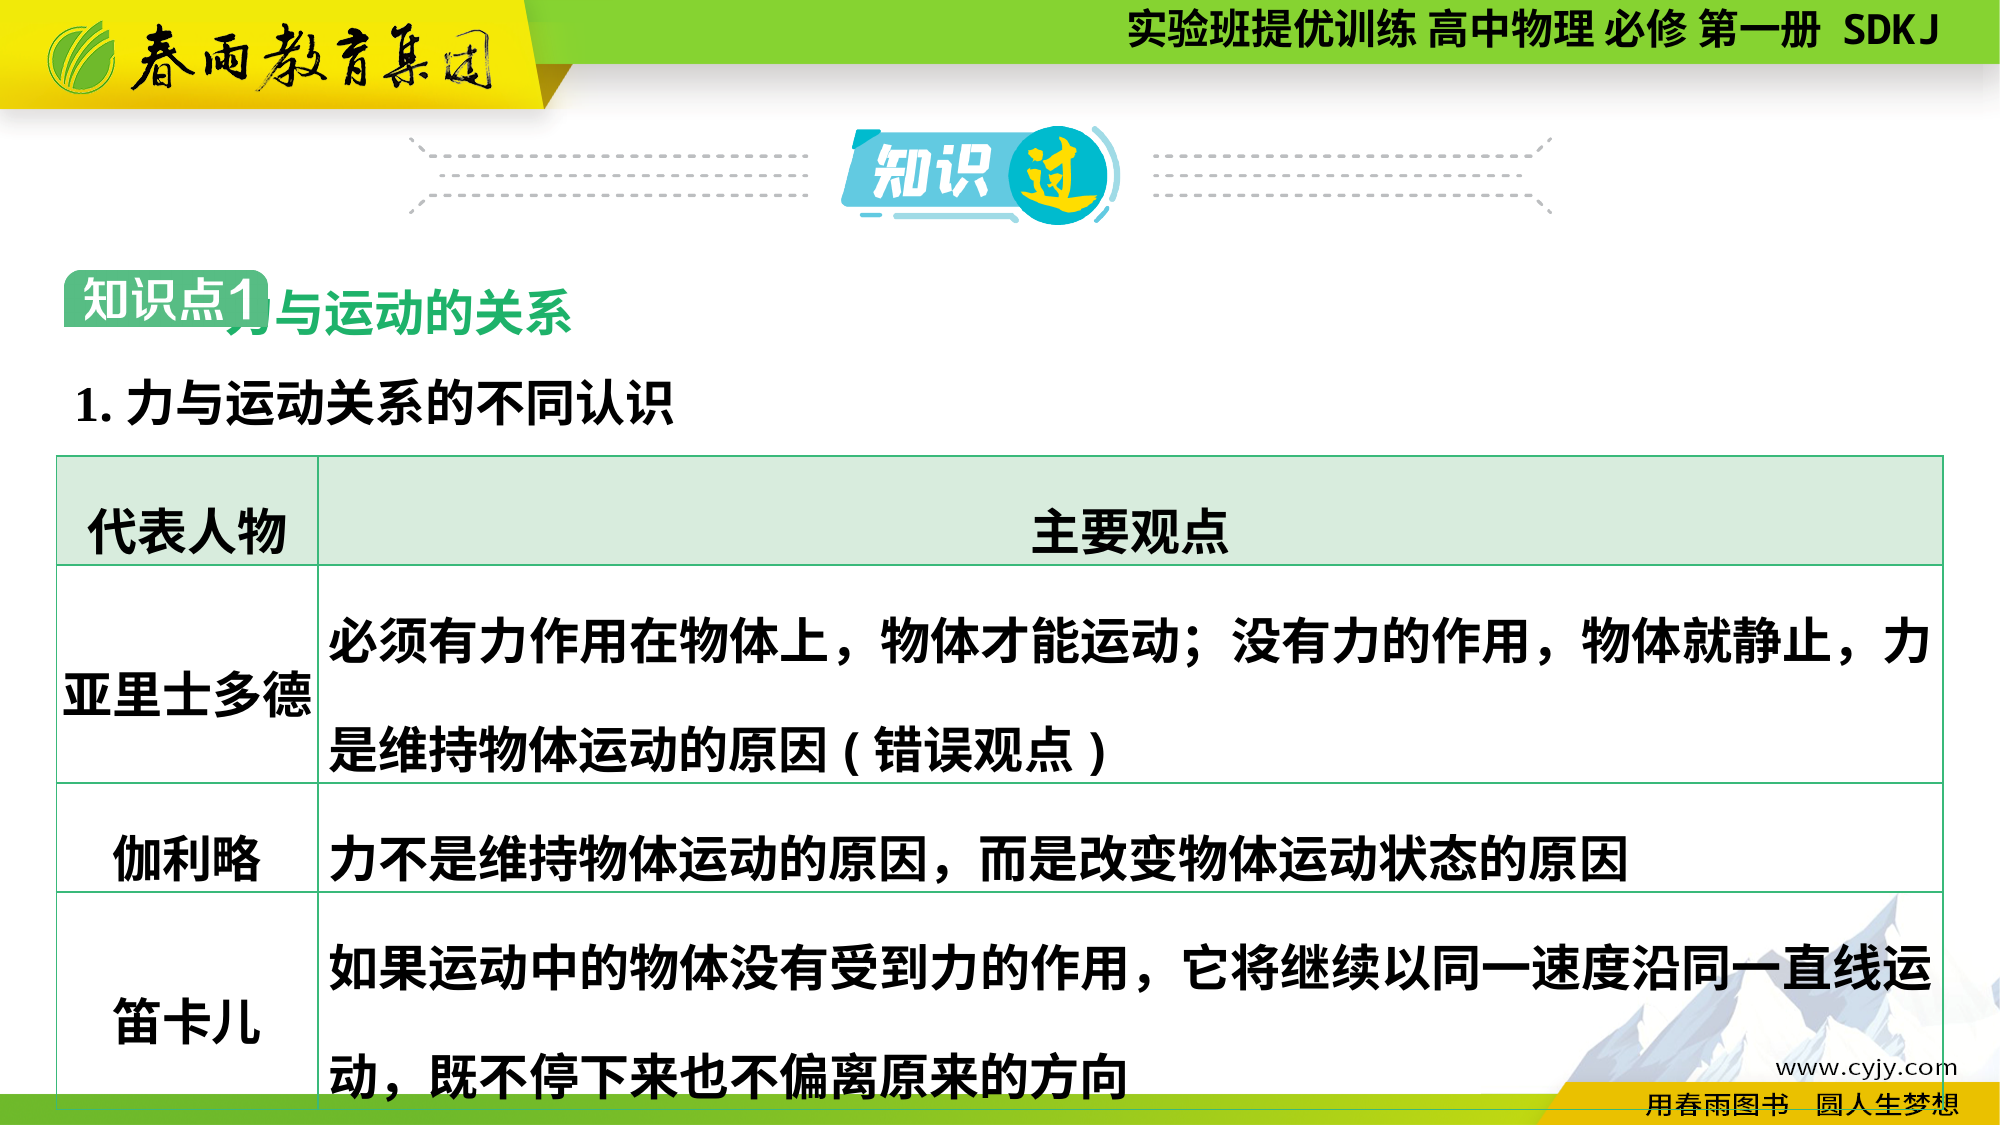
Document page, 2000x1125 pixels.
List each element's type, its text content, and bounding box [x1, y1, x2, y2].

table_cell 必须有力作用在物体上，物体才能运动；没有力的作用，物体就静止，力是维持物体运动的原因(错误观点) [319, 566, 1942, 782]
table_cell 力不是维持物体运动的原因，而是改变物体运动状态的原因 [319, 784, 1942, 891]
list 力与运动的关系 1.力与运动关系的不同认识 [59, 243, 1944, 429]
table_header 代表人物 [57, 457, 317, 564]
table_cell 伽利略 [57, 784, 317, 891]
table_cell 如果运动中的物体没有受到力的作用，它将继续以同一速度沿同一直线运动，既不停下来也不偏离原来的方向 [319, 893, 1942, 1109]
table_header 主要观点 [319, 457, 1942, 564]
table_cell 亚里士多德 [57, 566, 317, 782]
picture [0, 0, 2000, 1125]
table_cell 笛卡儿 [57, 893, 317, 1109]
